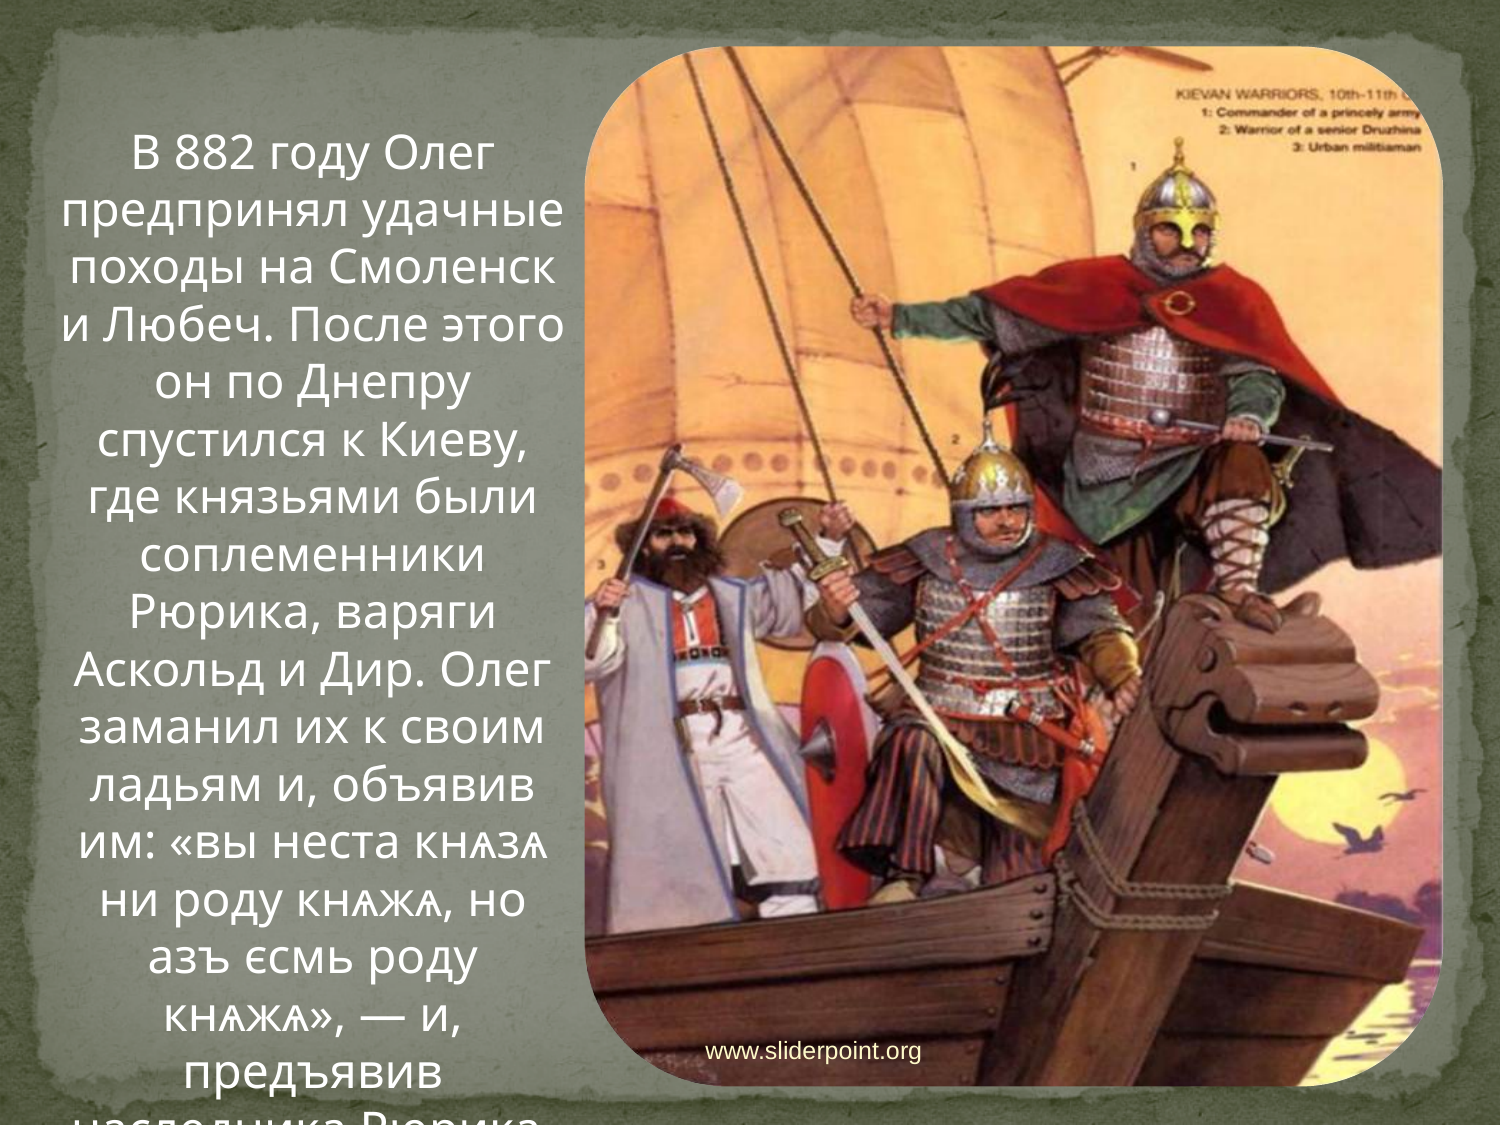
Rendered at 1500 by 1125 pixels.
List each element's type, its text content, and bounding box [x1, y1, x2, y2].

text_box В 882 году Олег предпринял удачные походы на Смоленск и Любеч. После этого он по Днепру спустился к Киеву, где князьями были соплеменники Рюрика, варяги Аскольд и Дир. Олег заманил их к своим ладьям и, объявив им: «вы неста кнѧзѧ ни роду кнѧжѧ, но азъ єсмь роду кнѧжѧ», — и, предъявив наследника Рюрика, малолетнего Игоря, приказал убить Аскольда и Дира. [41, 113, 585, 1125]
footer www.sliderpoint.org [350, 1017, 574, 1081]
picture [584, 46, 1444, 1087]
